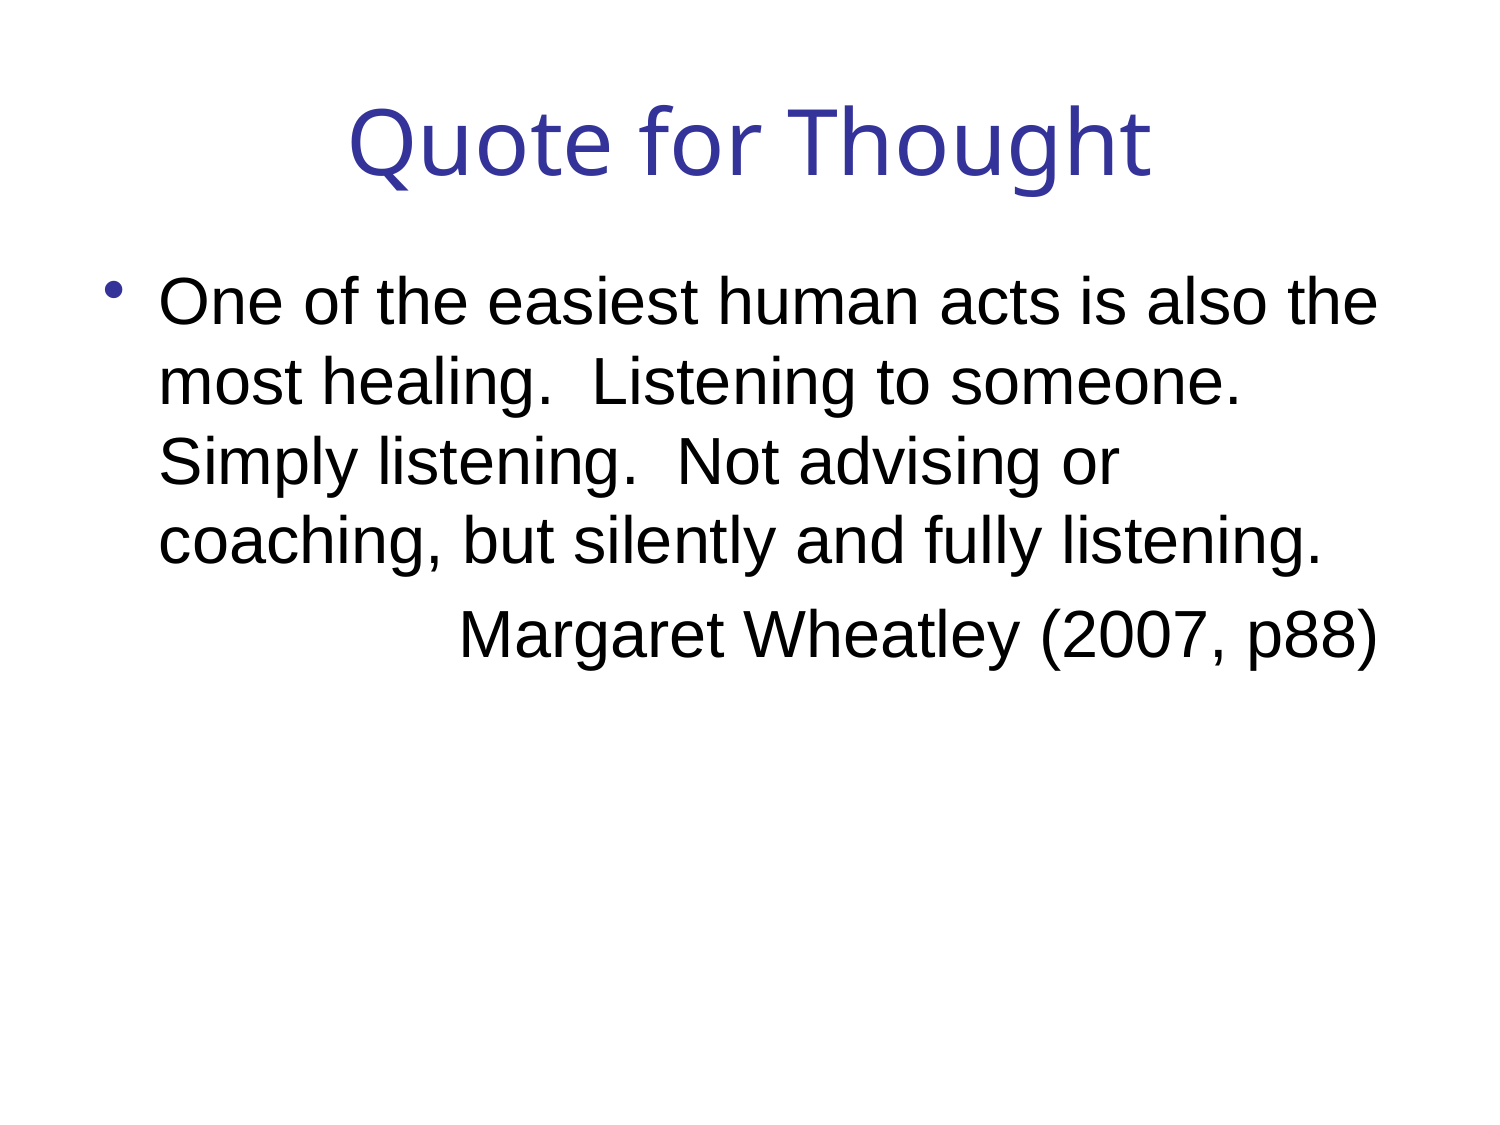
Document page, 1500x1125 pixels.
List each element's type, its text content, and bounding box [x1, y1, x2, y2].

list One of the easiest human acts is also the most healing. Listening to someone. Simply listening. Not advising or coaching, but silently and fully listening. Margaret Wheatley (2007, p88) [87, 249, 1438, 993]
title Quote for Thought [74, 44, 1426, 233]
